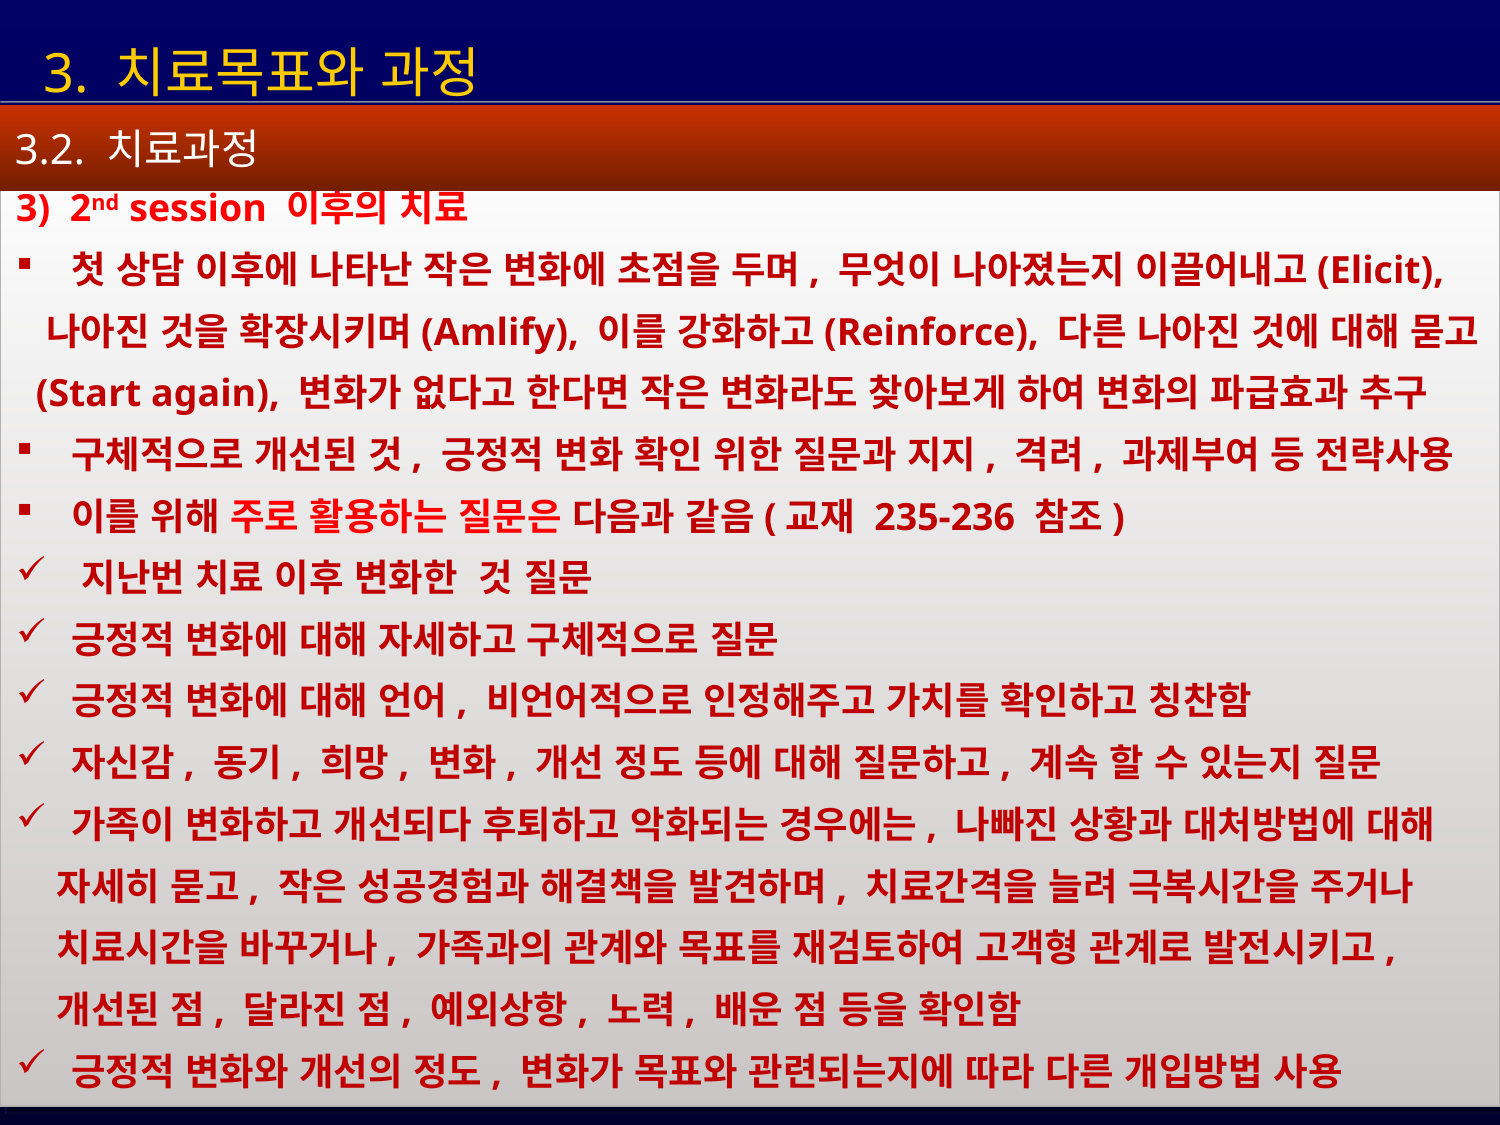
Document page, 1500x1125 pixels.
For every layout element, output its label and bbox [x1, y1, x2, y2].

text_box [0, 30, 1500, 1107]
